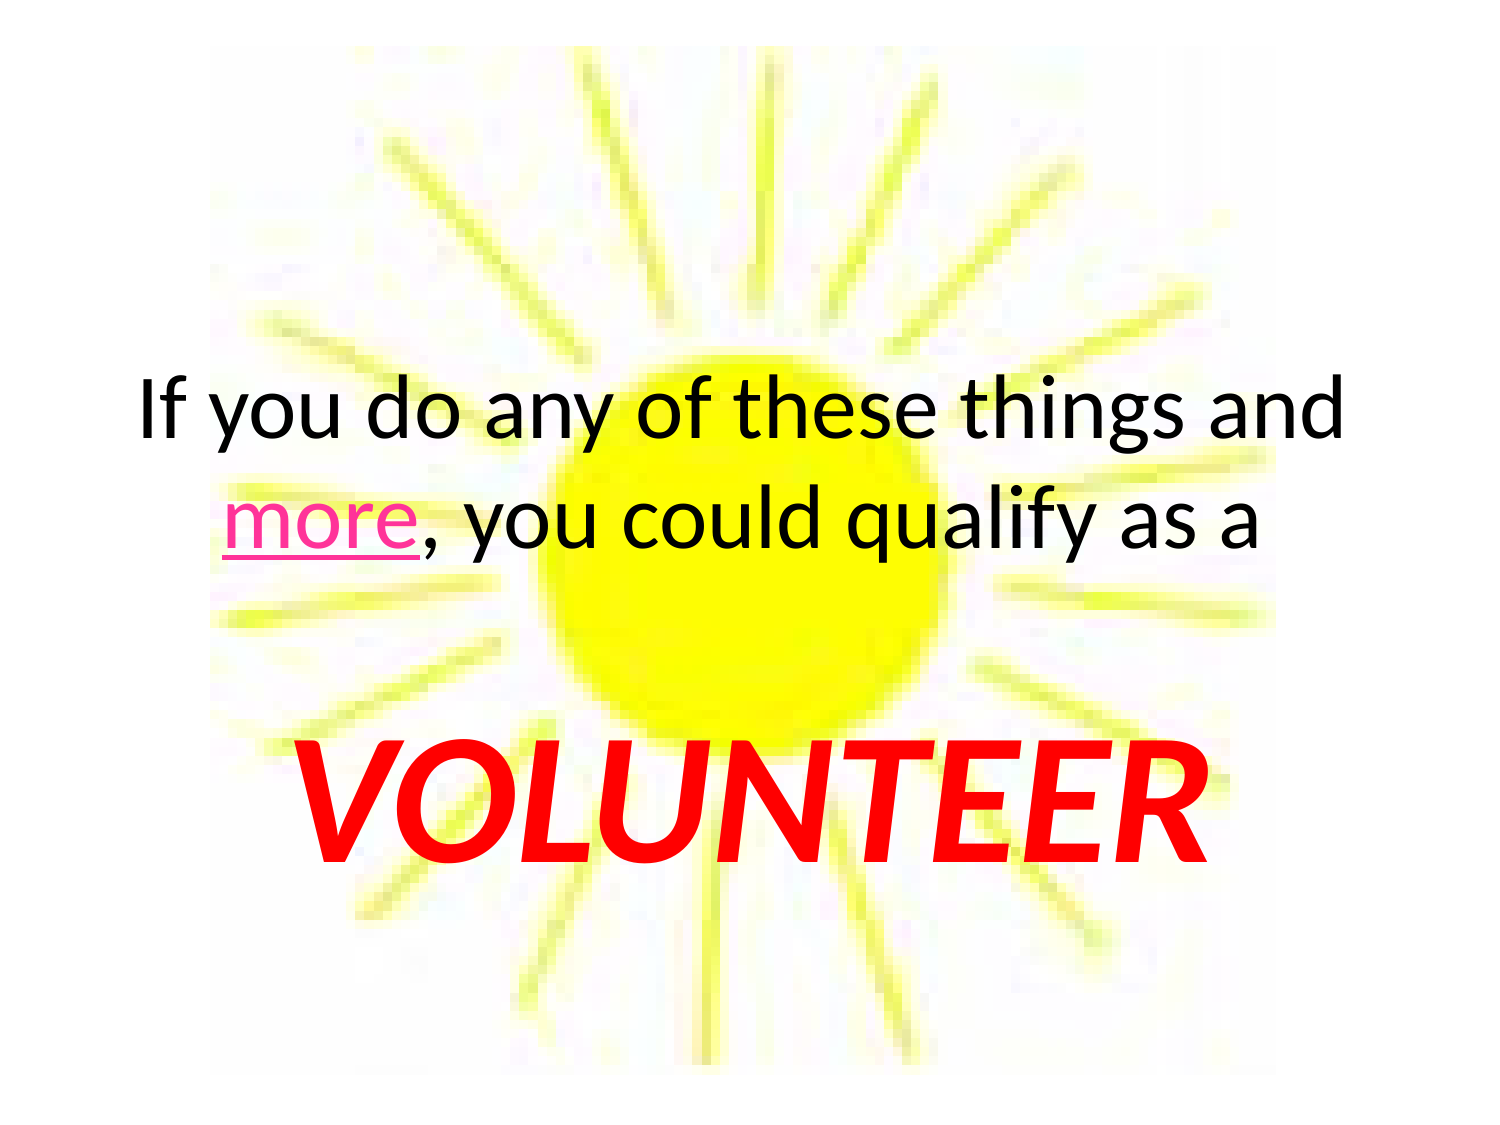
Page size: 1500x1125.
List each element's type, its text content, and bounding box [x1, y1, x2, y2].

title If you do any of these things and more, you could qualify as a [1279, 140, 1381, 774]
title If you do any of these things and more, you could qualify as a [105, 140, 205, 774]
picture [210, 46, 1276, 1075]
